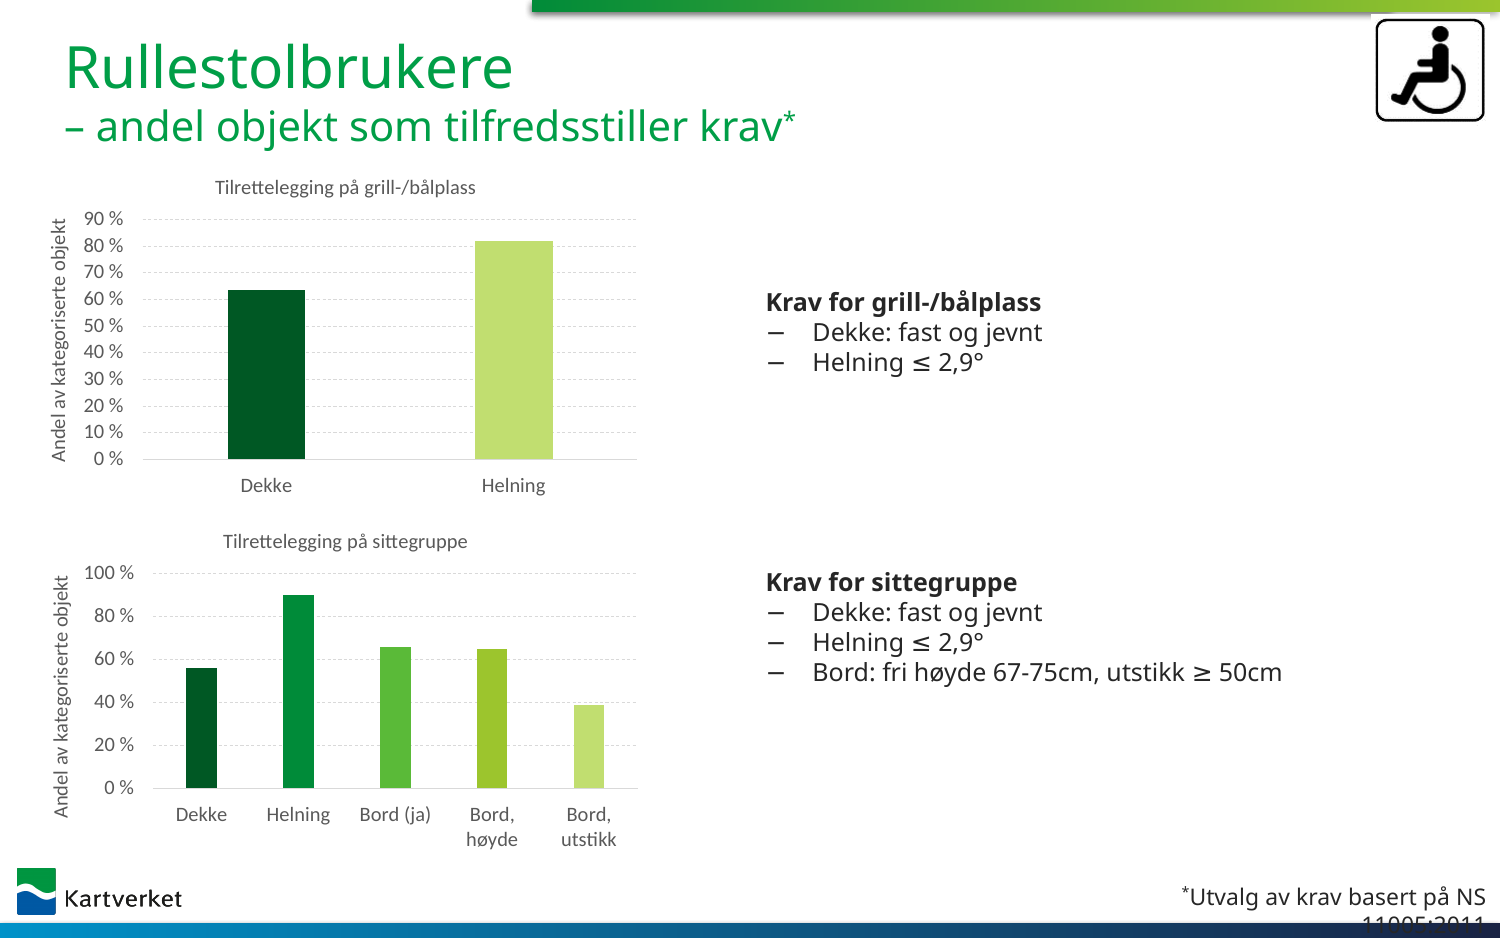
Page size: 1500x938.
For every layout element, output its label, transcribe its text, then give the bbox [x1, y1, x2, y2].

picture [41, 166, 650, 505]
picture [41, 520, 650, 859]
text_box Krav for grill-/bålplass Dekke: fast og jevnt Helning ≤ 2,9° [750, 279, 1452, 384]
text_box *Utvalg av krav basert på NS 11005:2011 [1068, 873, 1500, 938]
text_box Rullestolbrukere – andel objekt som tilfredsstiller krav* [49, 14, 1431, 158]
picture [1371, 13, 1491, 127]
text_box Krav for sittegruppe Dekke: fast og jevnt Helning ≤ 2,9° Bord: fri høyde 67-75cm, utstikk ≥ 50cm [750, 559, 1500, 694]
